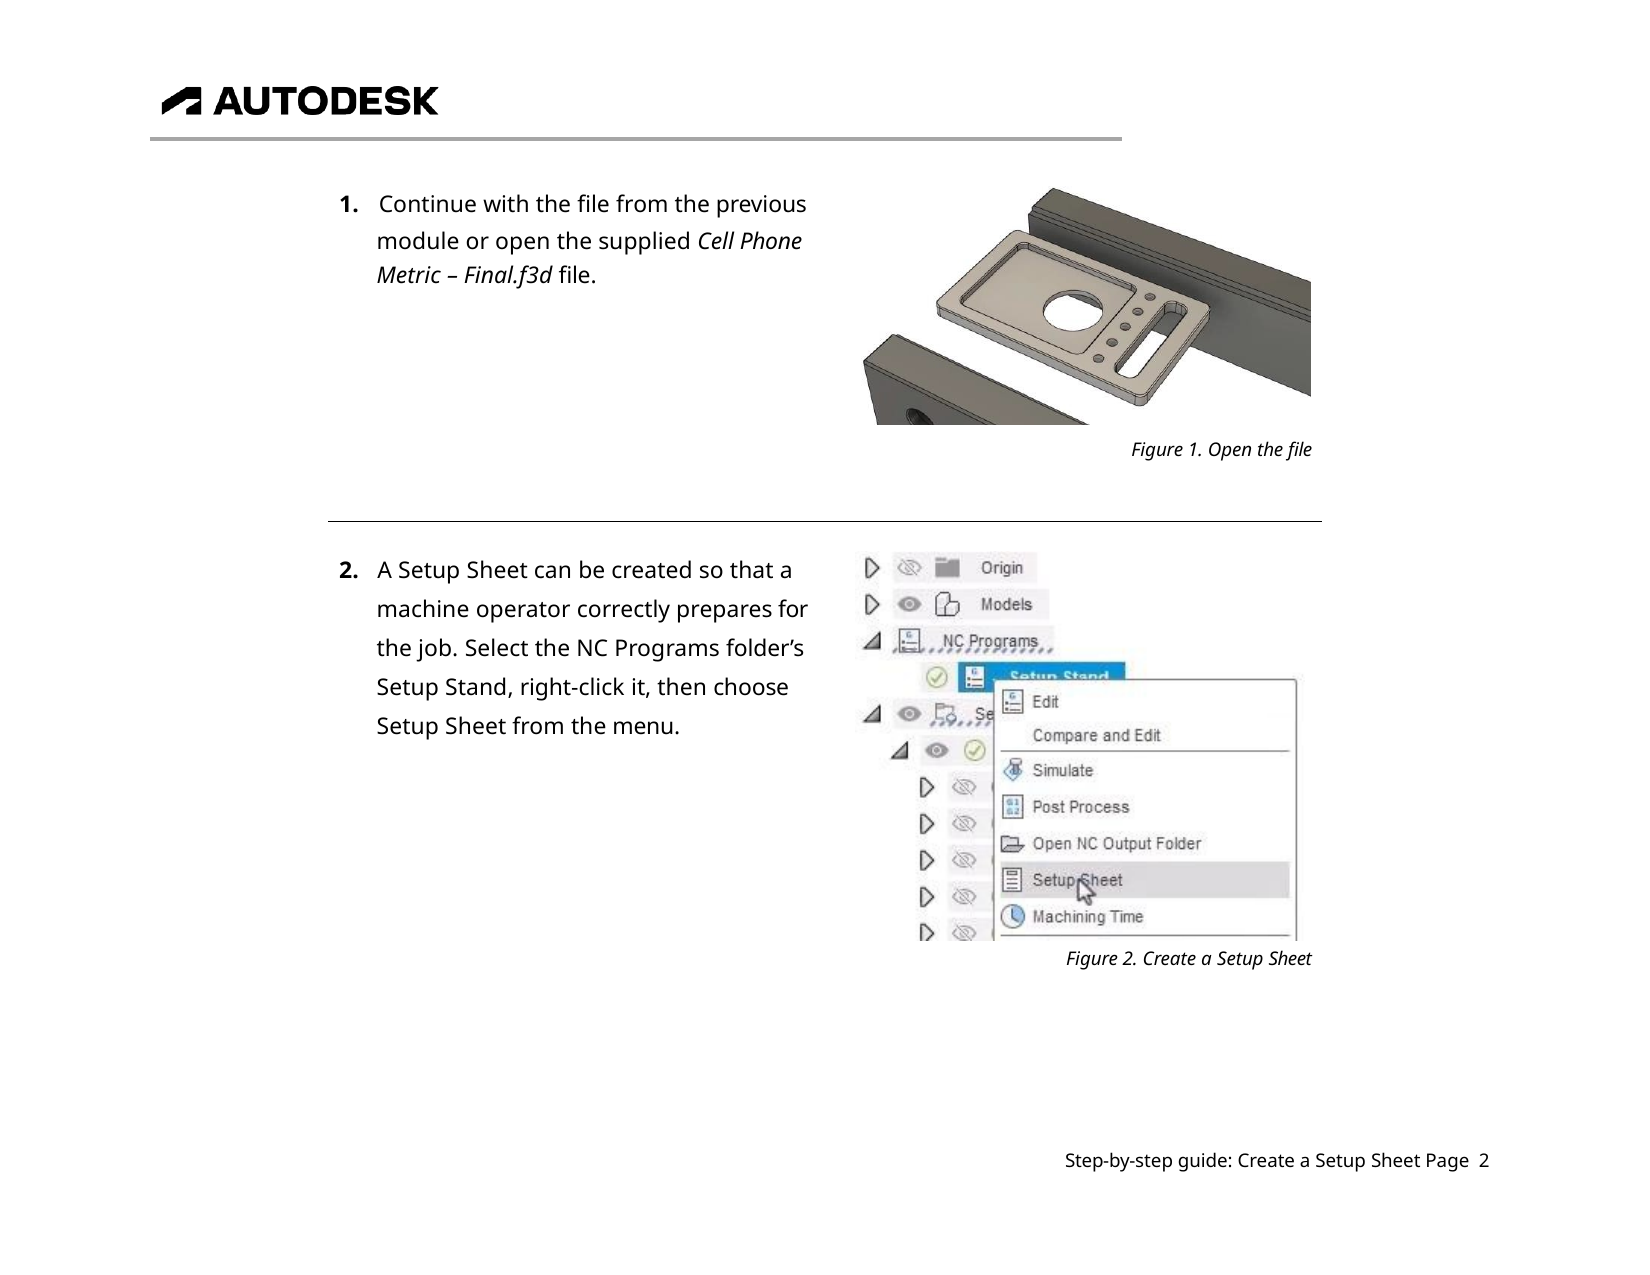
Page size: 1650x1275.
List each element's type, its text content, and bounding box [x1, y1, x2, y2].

table_cell 2. A Setup Sheet can be created so that a machine operator correctly prepares for the job. Select the NC Programs folder’s Setup Stand, right-click it, then choose Setup Sheet from the menu. [328, 522, 832, 986]
table_cell Figure 2. Create a Setup Sheet [832, 522, 1322, 986]
table_header Figure 1. Open the file [832, 187, 1322, 521]
table_header 1. Continue with the file from the previous module or open the supplied Cell Phone Metric – Final.f3d file. [328, 187, 832, 521]
picture [854, 551, 1305, 941]
picture [161, 86, 439, 115]
picture [860, 186, 1311, 425]
slide_number Step-by-step guide: Create a Setup Sheet Page 3 [1063, 1145, 1509, 1275]
